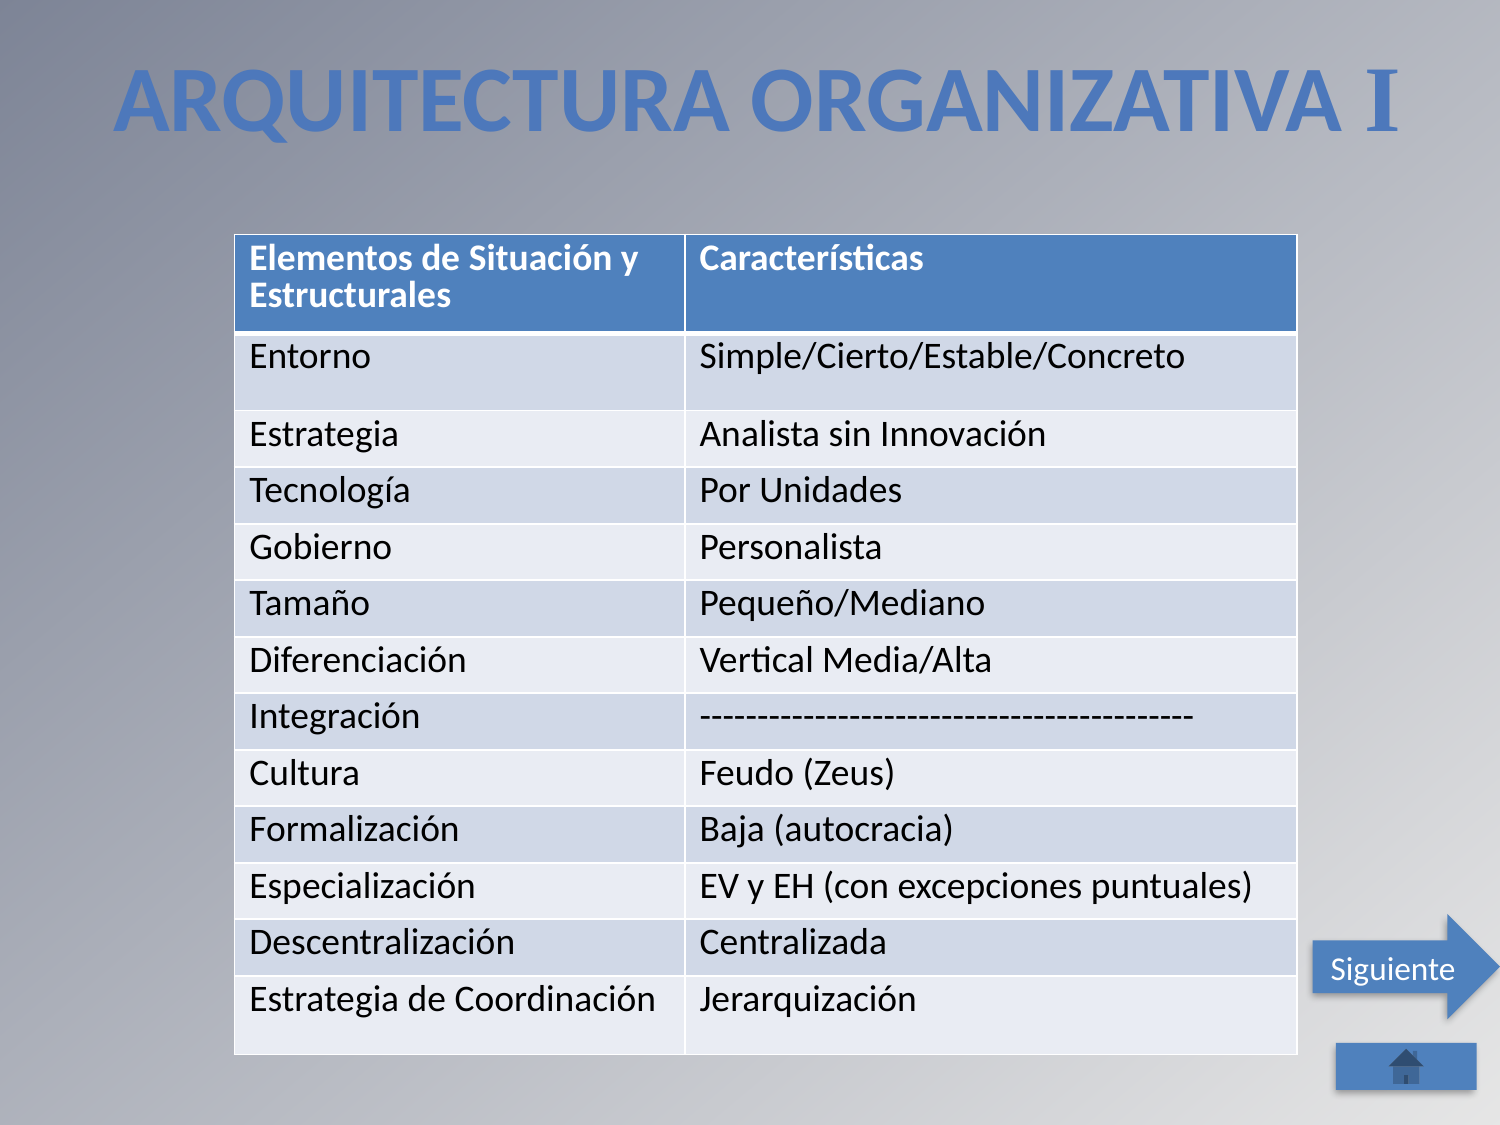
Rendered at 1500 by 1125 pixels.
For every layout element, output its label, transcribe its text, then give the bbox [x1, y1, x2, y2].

table_cell Pequeño/Mediano [686, 581, 1296, 636]
table_cell Analista sin Innovación [686, 411, 1296, 466]
table_cell Feudo (Zeus) [686, 751, 1296, 805]
table_cell Jerarquización [686, 977, 1296, 1054]
table_cell Vertical Media/Alta [686, 638, 1296, 692]
table_header Elementos de Situación y Estructurales [235, 235, 684, 331]
table_cell Baja (autocracia) [686, 807, 1296, 862]
text_box [1334, 1041, 1479, 1092]
table_cell Descentralización [235, 920, 684, 975]
text_box Siguiente [1310, 912, 1500, 1022]
title Arquitectura Organizativa I [82, 0, 1432, 188]
table_cell Cultura [235, 751, 684, 805]
table_cell Estrategia de Coordinación [235, 977, 684, 1054]
table_cell Gobierno [235, 525, 684, 579]
table_cell Centralizada [686, 920, 1296, 975]
table_cell EV y EH (con excepciones puntuales) [686, 864, 1296, 918]
table_cell Formalización [235, 807, 684, 862]
table_header Características [686, 235, 1296, 331]
table_cell Entorno [235, 336, 684, 410]
table_cell Integración [235, 694, 684, 749]
table_cell Personalista [686, 525, 1296, 579]
table_cell Diferenciación [235, 638, 684, 692]
table_cell Por Unidades [686, 468, 1296, 523]
table_cell Tamaño [235, 581, 684, 636]
table_cell Simple/Cierto/Estable/Concreto [686, 336, 1296, 410]
table_cell Estrategia [235, 411, 684, 466]
table_cell Especialización [235, 864, 684, 918]
table_cell ------------------------------------------- [686, 694, 1296, 749]
table_cell Tecnología [235, 468, 684, 523]
